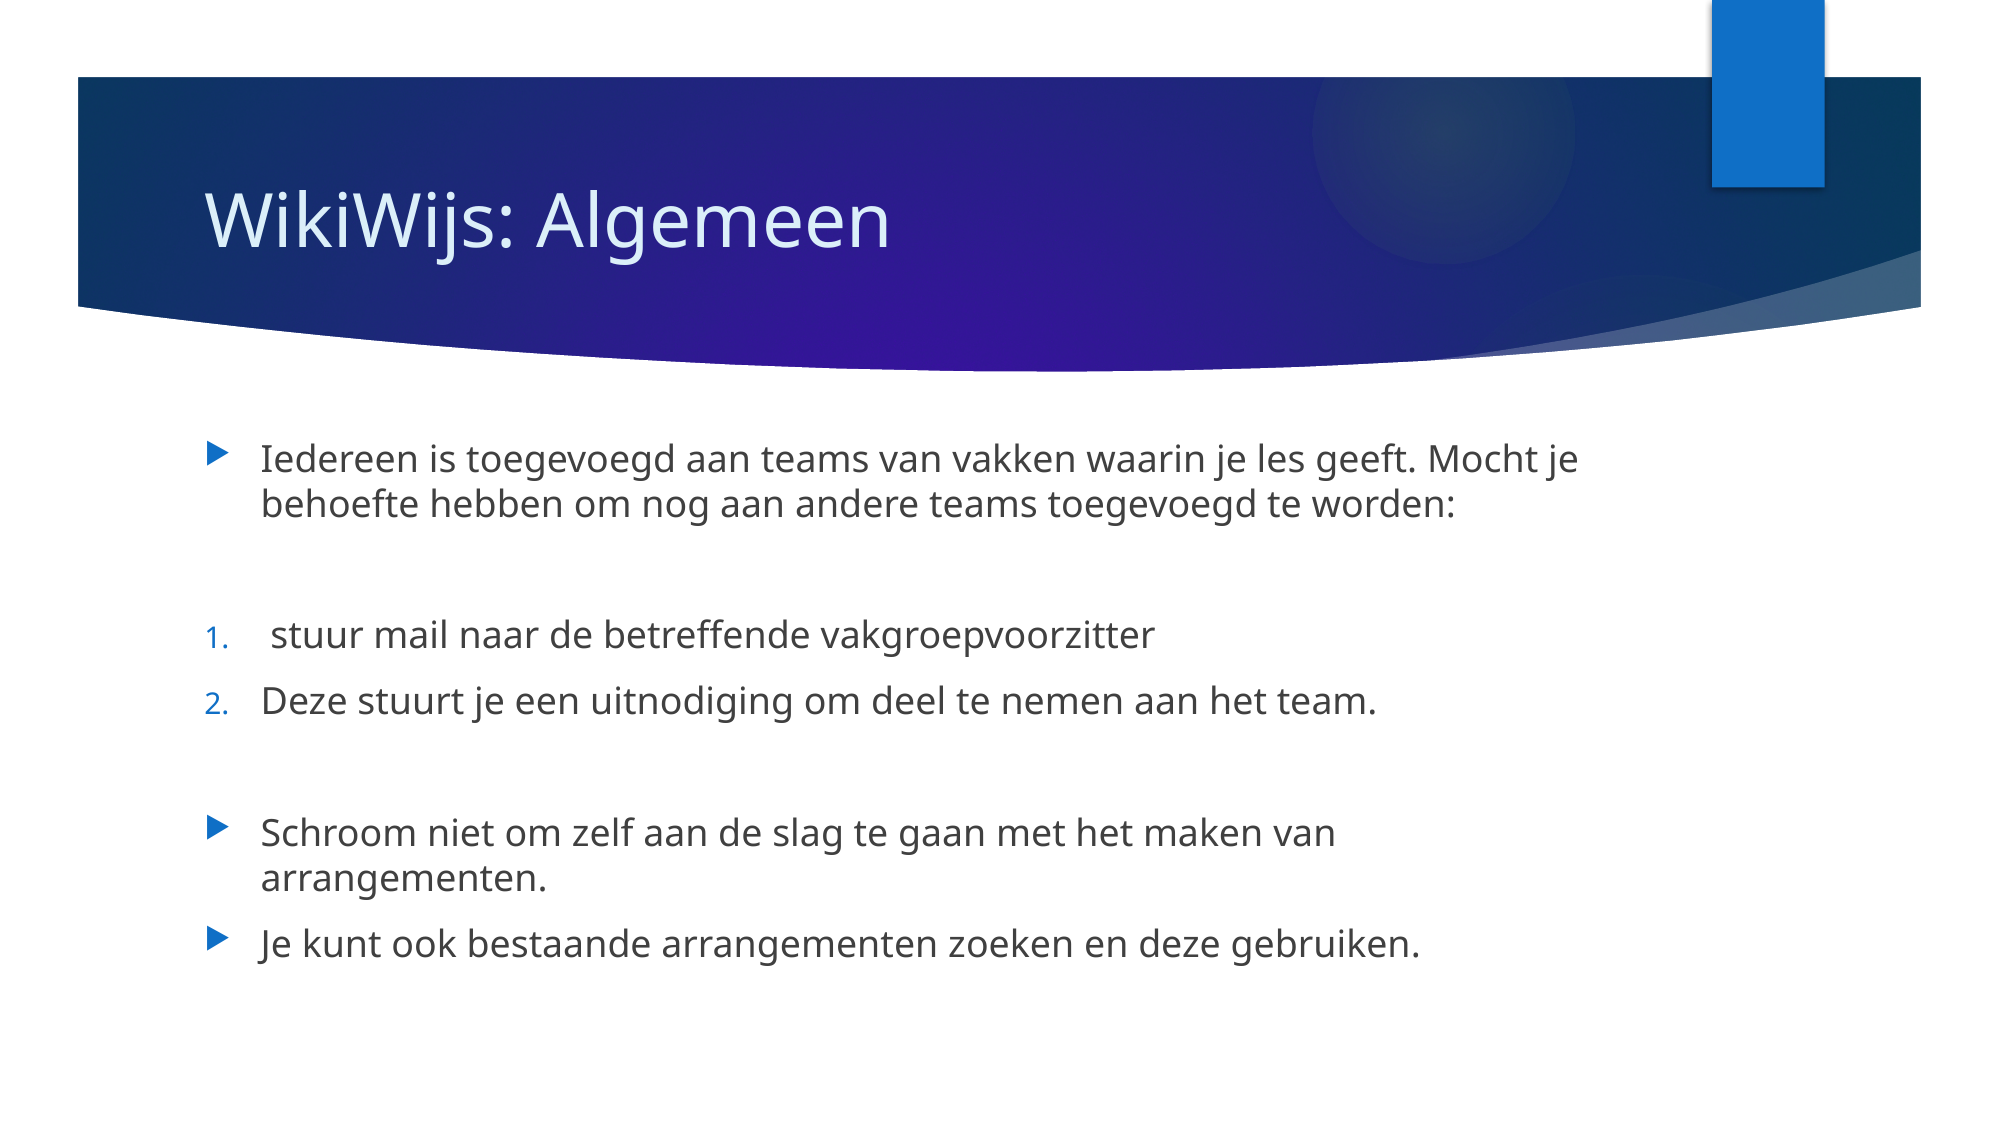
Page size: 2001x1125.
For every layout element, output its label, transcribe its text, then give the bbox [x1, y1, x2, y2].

title WikiWijs: Algemeen [189, 159, 1627, 276]
list Iedereen is toegevoegd aan teams van vakken waarin je les geeft. Mocht je behoefte hebben om nog aan andere teams toegevoegd te worden: stuur mail naar de betreffende vakgroepvoorzitter Deze stuurt je een uitnodiging om deel te nemen aan het team. Schroom niet om zelf aan de slag te gaan met het maken van arrangementen. Je kunt ook bestaande arrangementen zoeken en deze gebruiken. [189, 427, 1638, 1039]
